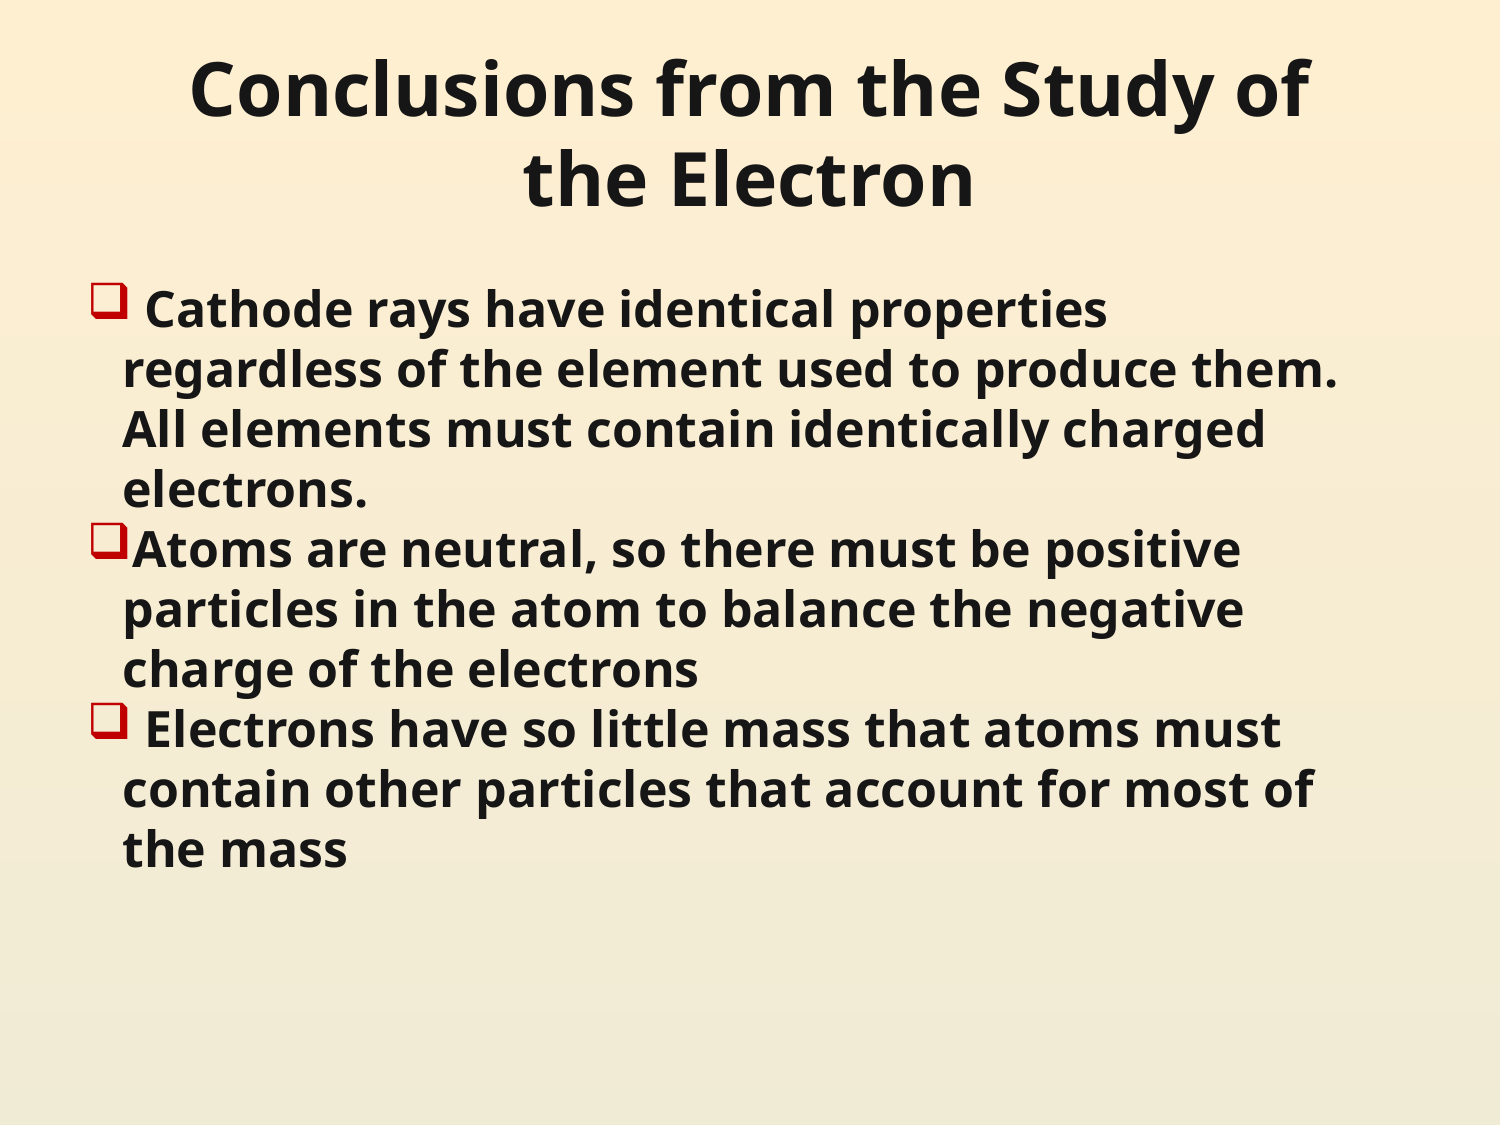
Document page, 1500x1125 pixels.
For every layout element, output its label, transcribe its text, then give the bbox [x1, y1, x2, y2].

text_box Cathode rays have identical properties regardless of the element used to produce them. All elements must contain identically charged electrons. Atoms are neutral, so there must be positive particles in the atom to balance the negative charge of the electrons Electrons have so little mass that atoms must contain other particles that account for most of the mass [72, 270, 1388, 885]
title Conclusions from the Study of the Electron [112, 37, 1388, 226]
